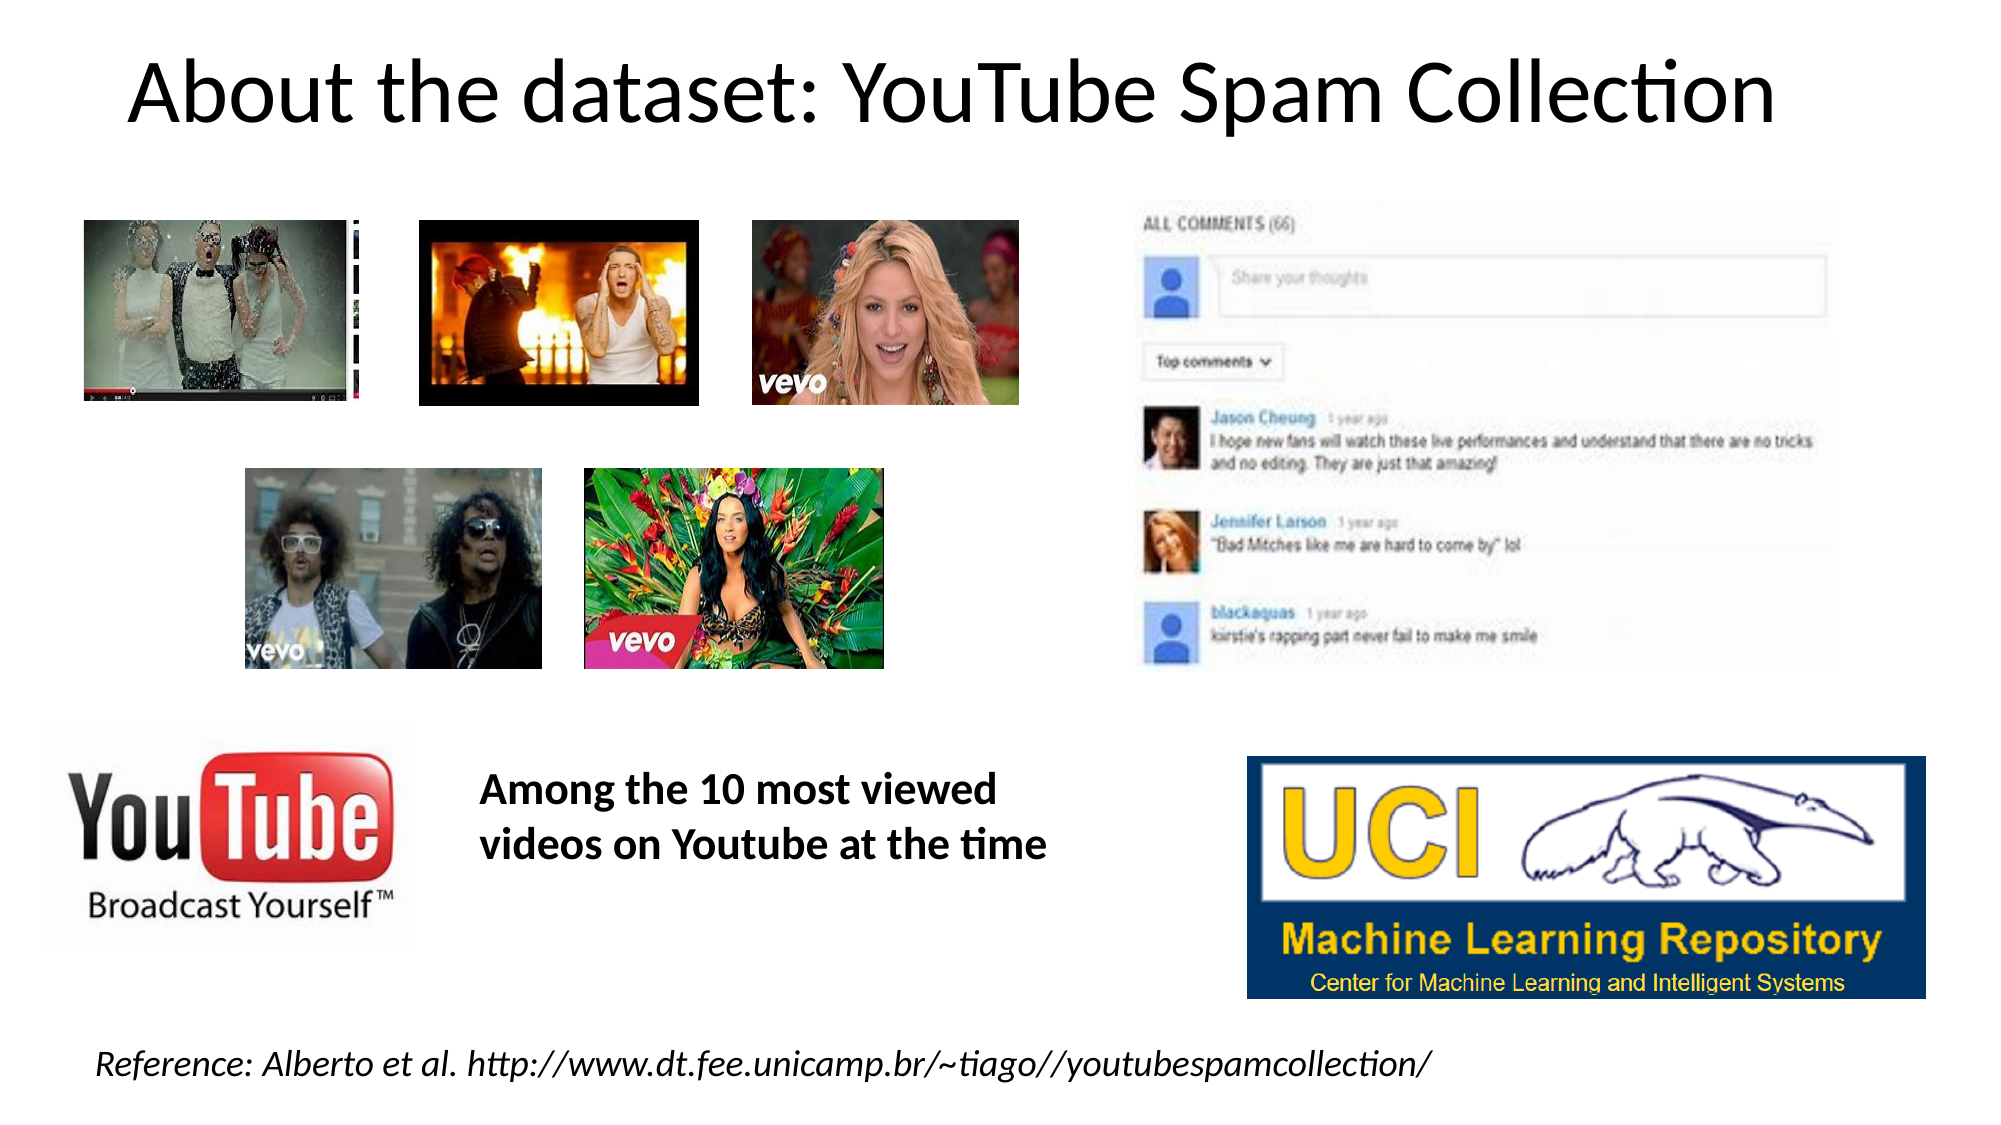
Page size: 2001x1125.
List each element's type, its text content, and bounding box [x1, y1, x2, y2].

picture [245, 468, 542, 669]
text_box Reference: Alberto et al. http://www.dt.fee.unicamp.br/~tiago//youtubespamcollection/ [80, 1031, 1448, 1092]
picture [46, 720, 416, 950]
picture [419, 220, 699, 406]
picture [1135, 200, 1833, 672]
text_box About the dataset: YouTube Spam Collection [112, 23, 1899, 149]
picture [752, 220, 1019, 405]
picture [83, 220, 361, 401]
picture [584, 468, 884, 669]
text_box Among the 10 most viewed videos on Youtube at the time [464, 751, 1110, 876]
picture [1246, 756, 1926, 999]
